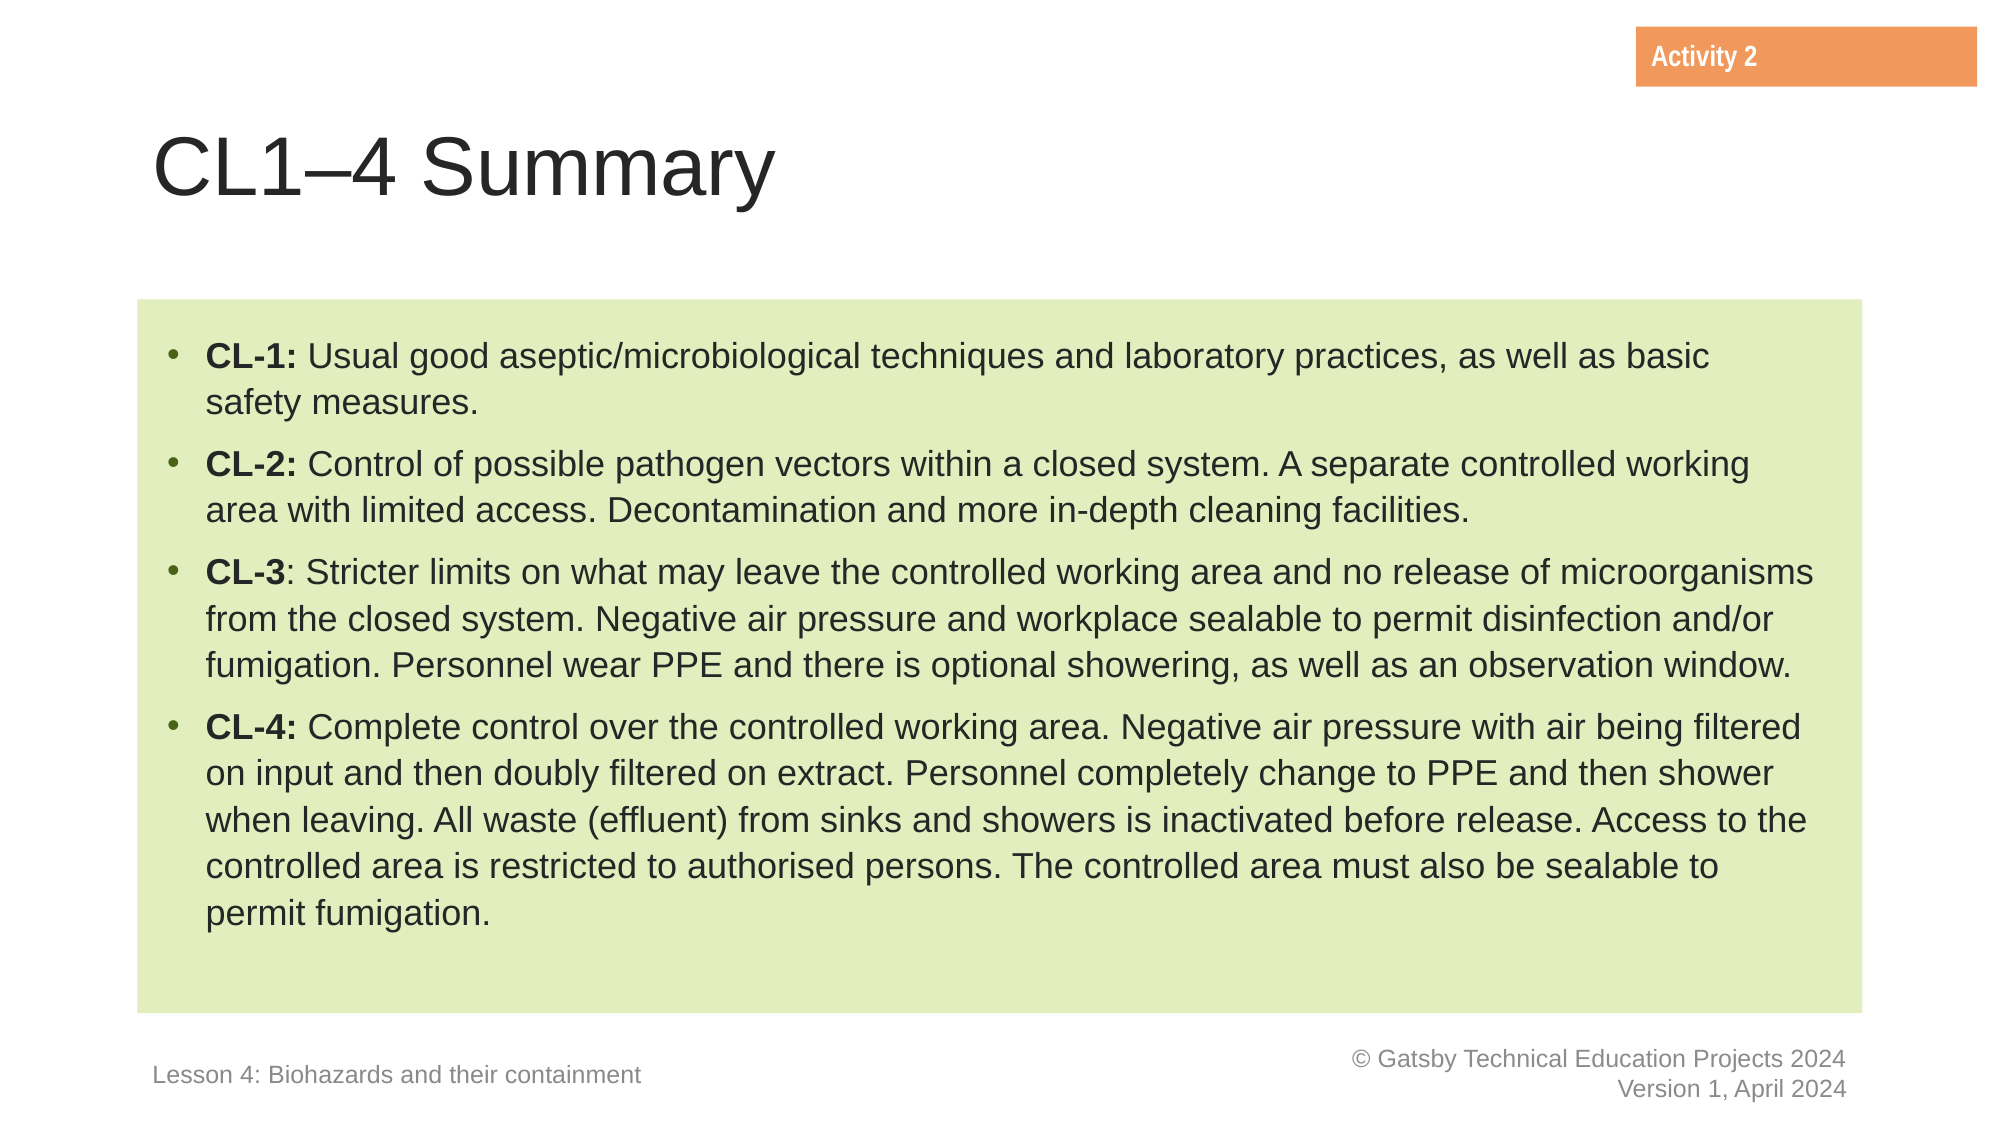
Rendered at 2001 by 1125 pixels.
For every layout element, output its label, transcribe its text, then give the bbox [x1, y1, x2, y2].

title CL1–4 Summary [137, 59, 1863, 278]
list Lesson 4: Biohazards and their containment [137, 1042, 829, 1103]
list Activity 2 [1636, 26, 1978, 87]
list CL-1: Usual good aseptic/microbiological techniques and laboratory practices, as well as basic safety measures. CL-2: Control of possible pathogen vectors within a closed system. A separate controlled working area with limited access. Decontamination and more in-depth cleaning facilities. CL-3: Stricter limits on what may leave the controlled working area and no release of microorganisms from the closed system. Negative air pressure and workplace sealable to permit disinfection and/or fumigation. Personnel wear PPE and there is optional showering, as well as an observation window. CL-4: Complete control over the controlled working area. Negative air pressure with air being filtered on input and then doubly filtered on extract. Personnel completely change to PPE and then shower when leaving. All waste (effluent) from sinks and showers is inactivated before release. Access to the controlled area is restricted to authorised persons. The controlled area must also be sealable to permit fumigation. [137, 299, 1863, 1014]
